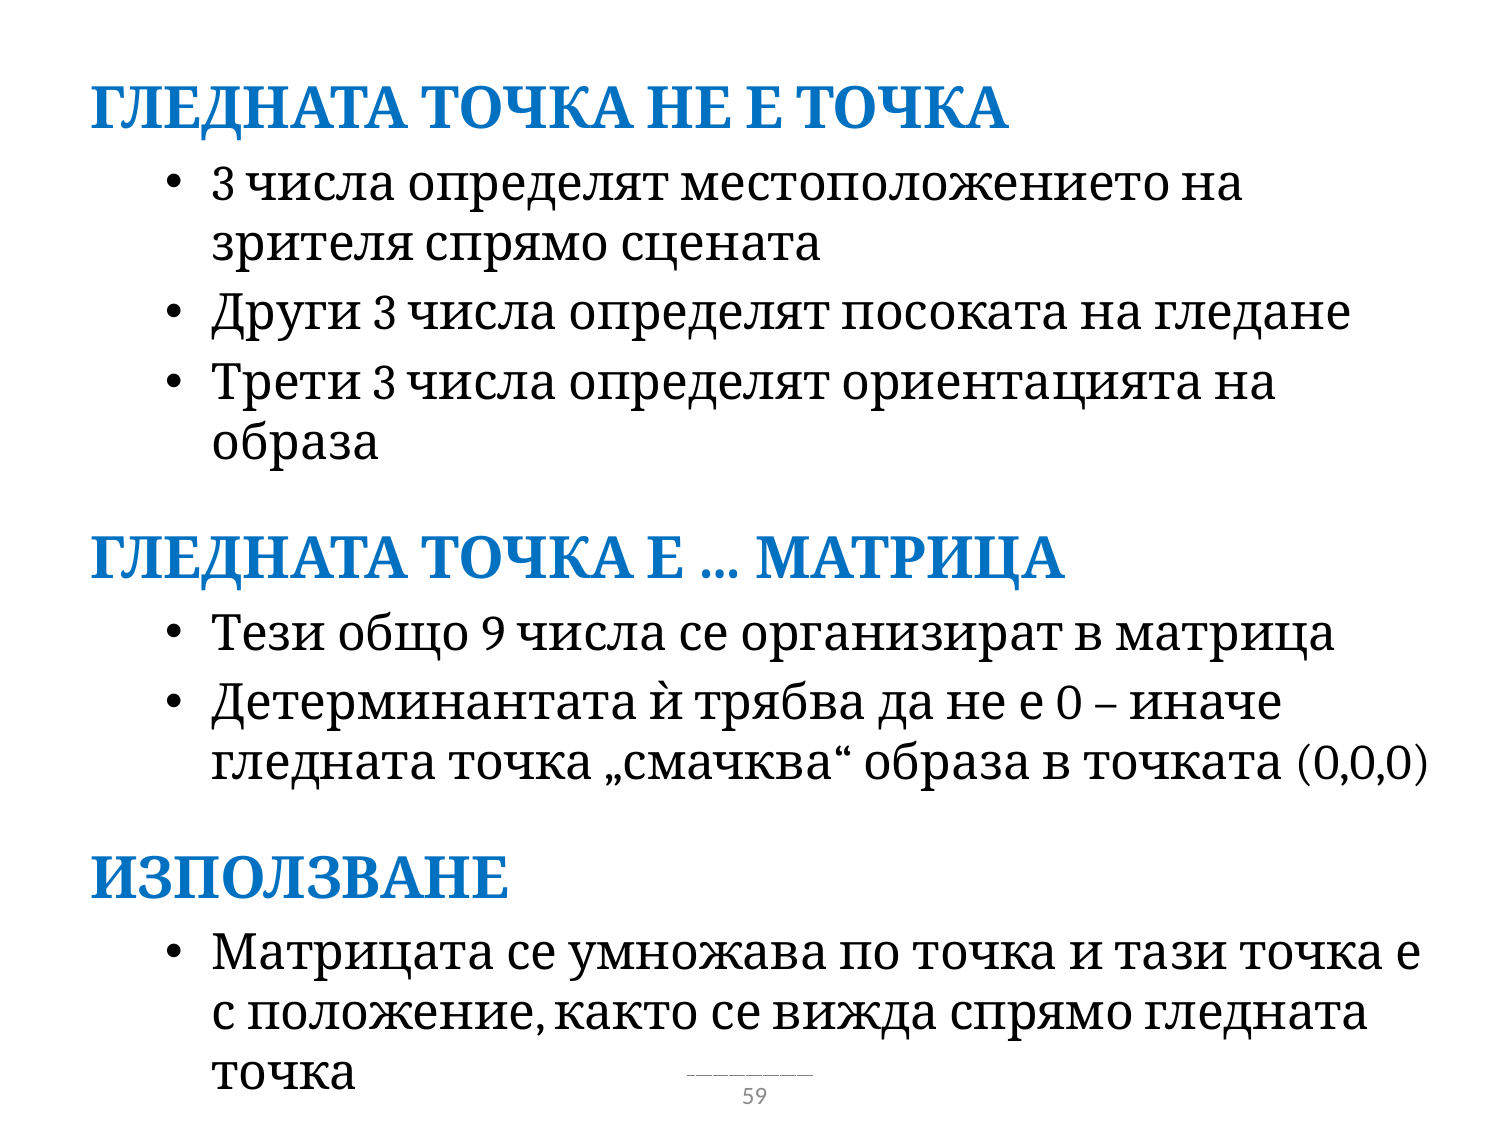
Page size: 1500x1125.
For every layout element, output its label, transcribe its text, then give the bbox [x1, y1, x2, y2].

slide_number 59 [579, 1065, 930, 1125]
